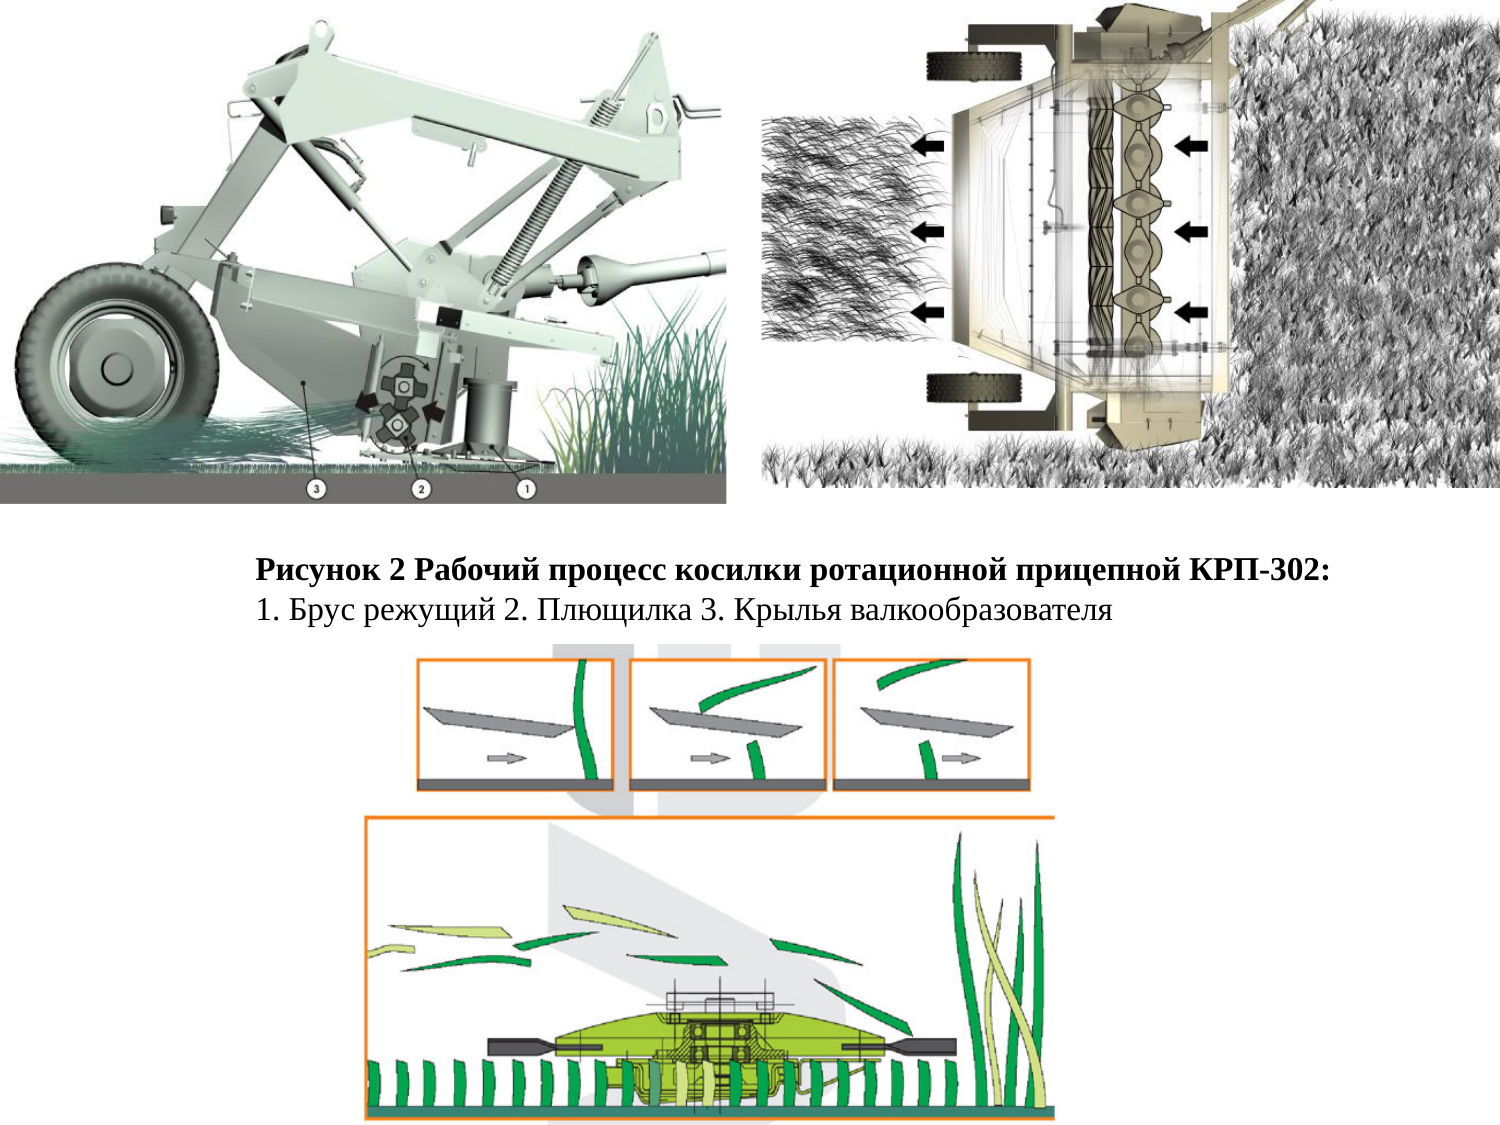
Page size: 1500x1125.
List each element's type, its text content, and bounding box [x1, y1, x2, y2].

text_box Рисунок 2 Рабочий процесс косилки ротационной прицепной КРП-302: 1. Брус режущий 2. Плющилка 3. Крылья валкообразователя [240, 539, 1349, 635]
picture [362, 644, 1055, 1125]
picture [0, 0, 727, 505]
picture [761, 0, 1500, 488]
